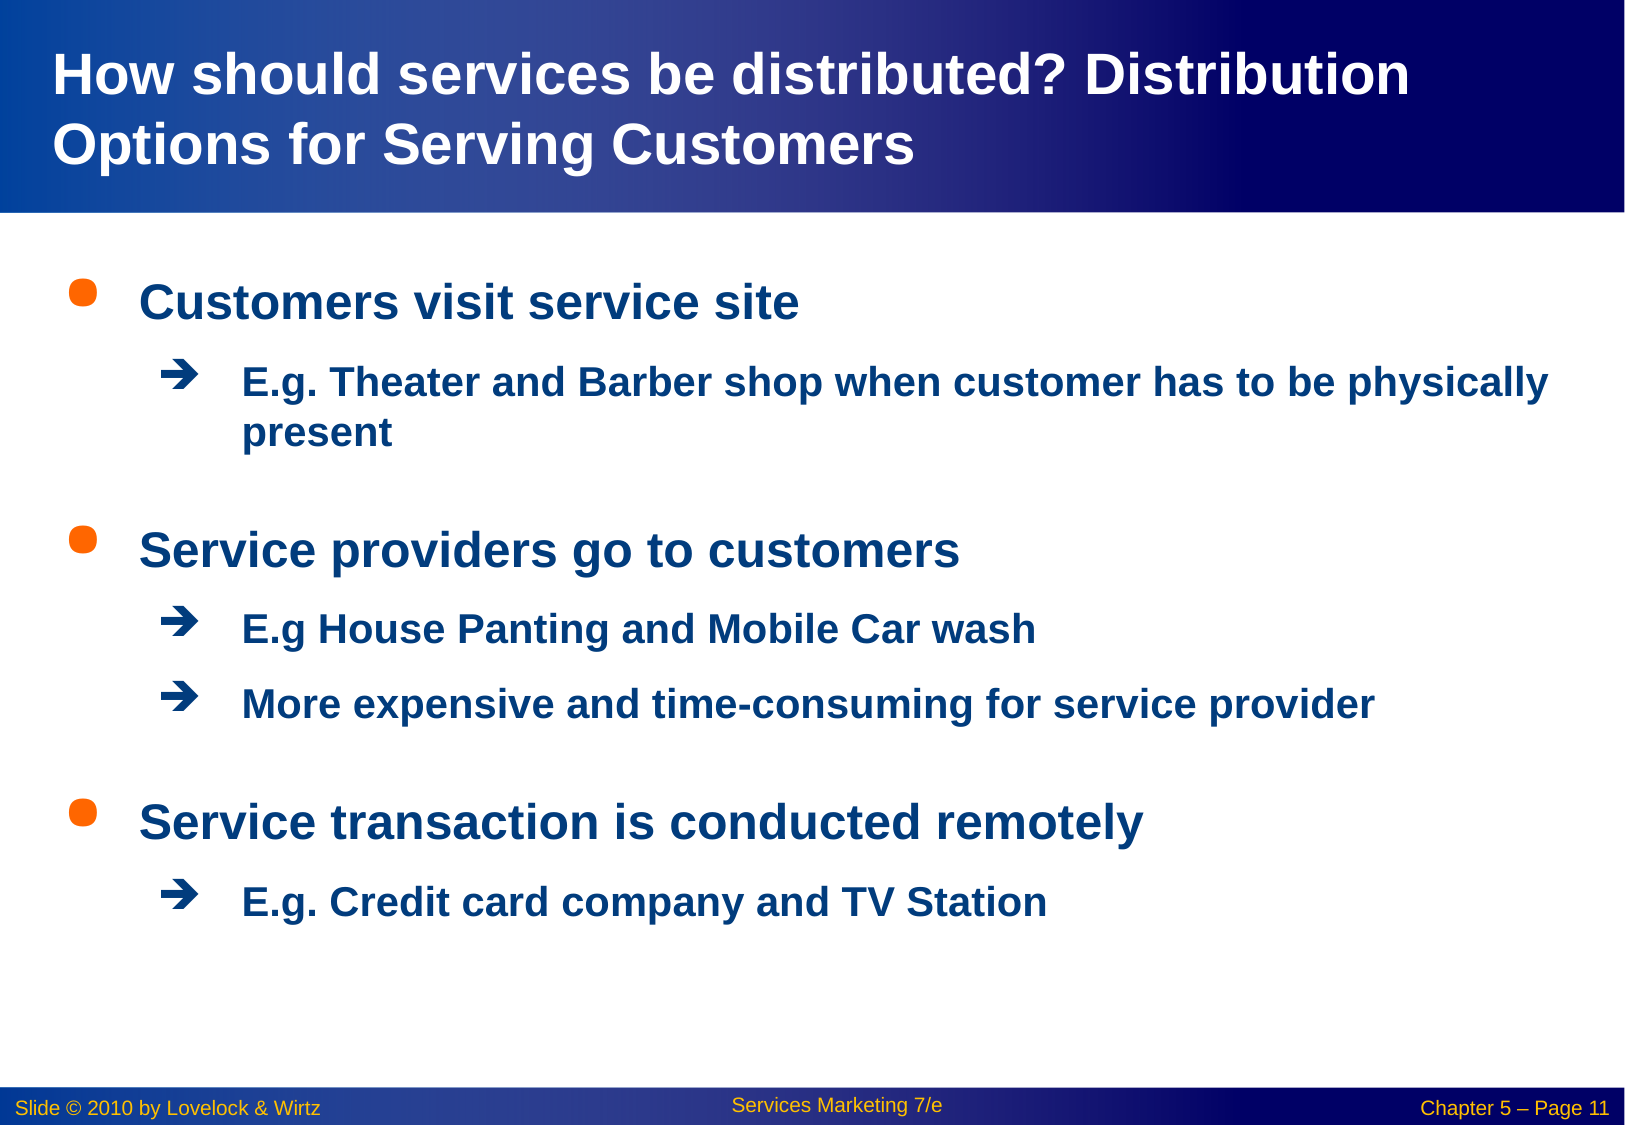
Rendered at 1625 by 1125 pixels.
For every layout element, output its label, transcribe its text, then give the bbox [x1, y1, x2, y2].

title How should services be distributed? Distribution Options for Serving Customers [36, 37, 1513, 176]
list Customers visit service site E.g. Theater and Barber shop when customer has to be physically present Service providers go to customers E.g House Panting and Mobile Car wash More expensive and time-consuming for service provider Service transaction is conducted remotely E.g. Credit card company and TV Station [49, 261, 1588, 1051]
